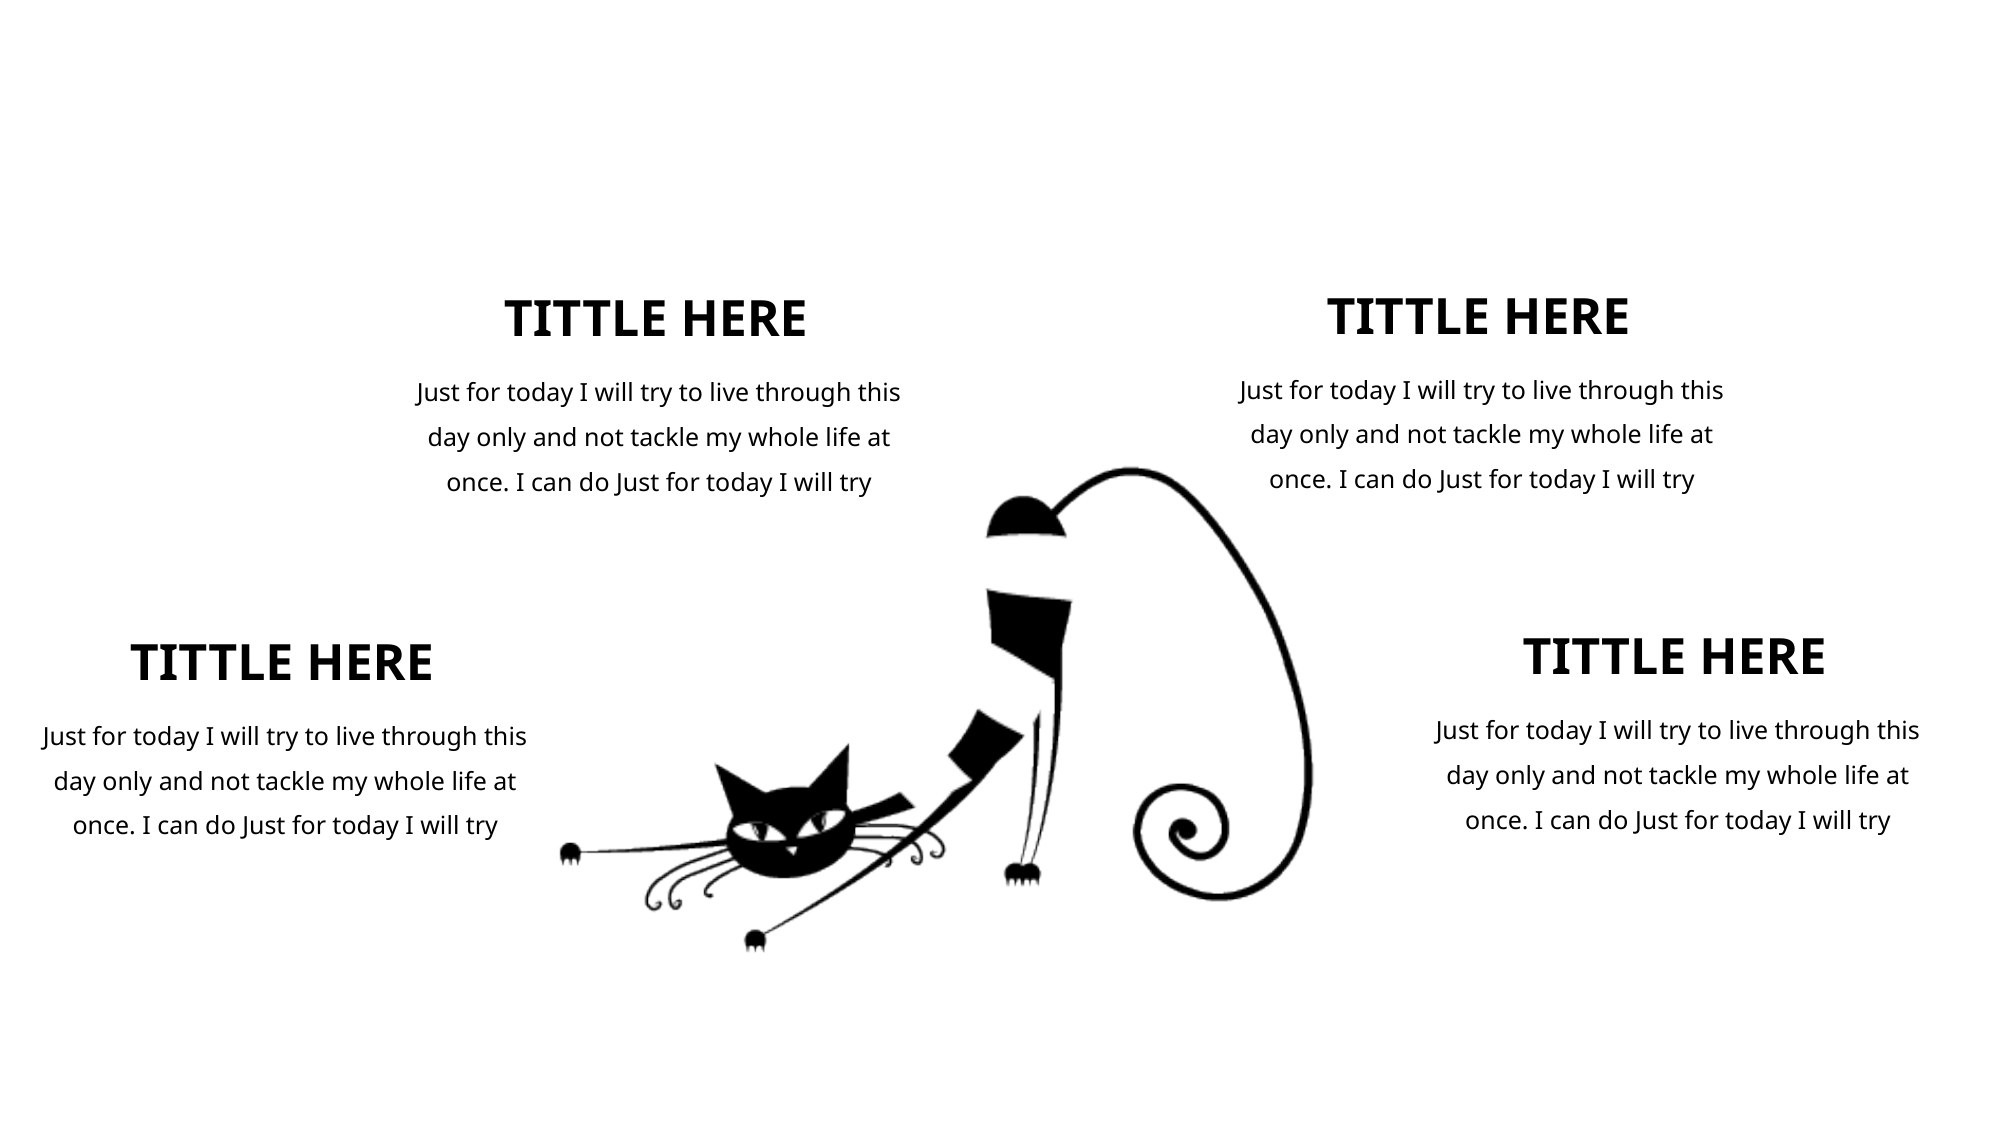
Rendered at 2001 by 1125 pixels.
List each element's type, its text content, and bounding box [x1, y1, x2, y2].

text_box TITTLE HERE [388, 268, 924, 343]
text_box Just for today I will try to live through this day only and not tackle my whole life at once. I can do Just for today I will try [0, 687, 497, 858]
text_box TITTLE HERE [1406, 606, 1943, 681]
text_box TITTLE HERE [14, 612, 497, 687]
picture [497, 440, 1356, 984]
text_box TITTLE HERE [1210, 266, 1747, 341]
text_box Just for today I will try to live through this day only and not tackle my whole life at once. I can do Just for today I will try [1392, 681, 1964, 853]
text_box Just for today I will try to live through this day only and not tackle my whole life at once. I can do Just for today I will try [373, 343, 945, 514]
text_box Just for today I will try to live through this day only and not tackle my whole life at once. I can do Just for today I will try [1196, 341, 1768, 512]
